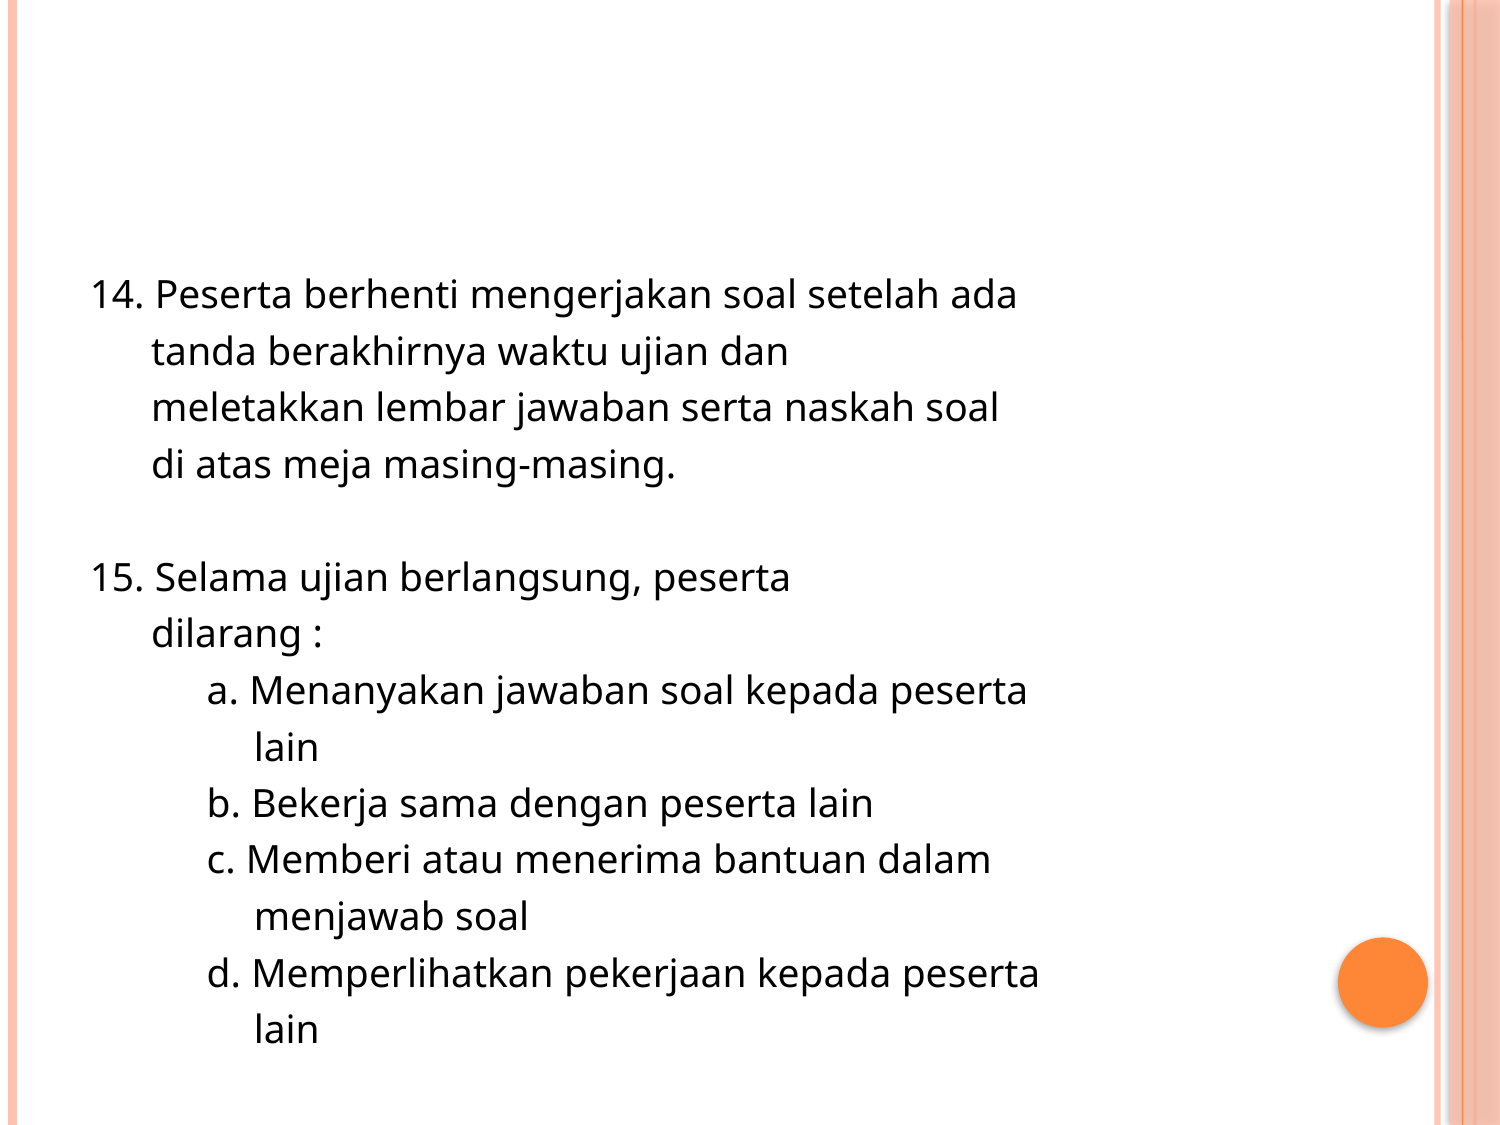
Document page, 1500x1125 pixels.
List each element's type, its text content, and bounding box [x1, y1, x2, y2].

list 14. Peserta berhenti mengerjakan soal setelah ada tanda berakhirnya waktu ujian dan meletakkan lembar jawaban serta naskah soal di atas meja masing-masing. 15. Selama ujian berlangsung, peserta dilarang : a. Menanyakan jawaban soal kepada peserta lain b. Bekerja sama dengan peserta lain c. Memberi atau menerima bantuan dalam menjawab soal d. Memperlihatkan pekerjaan kepada peserta lain [75, 262, 1300, 1062]
